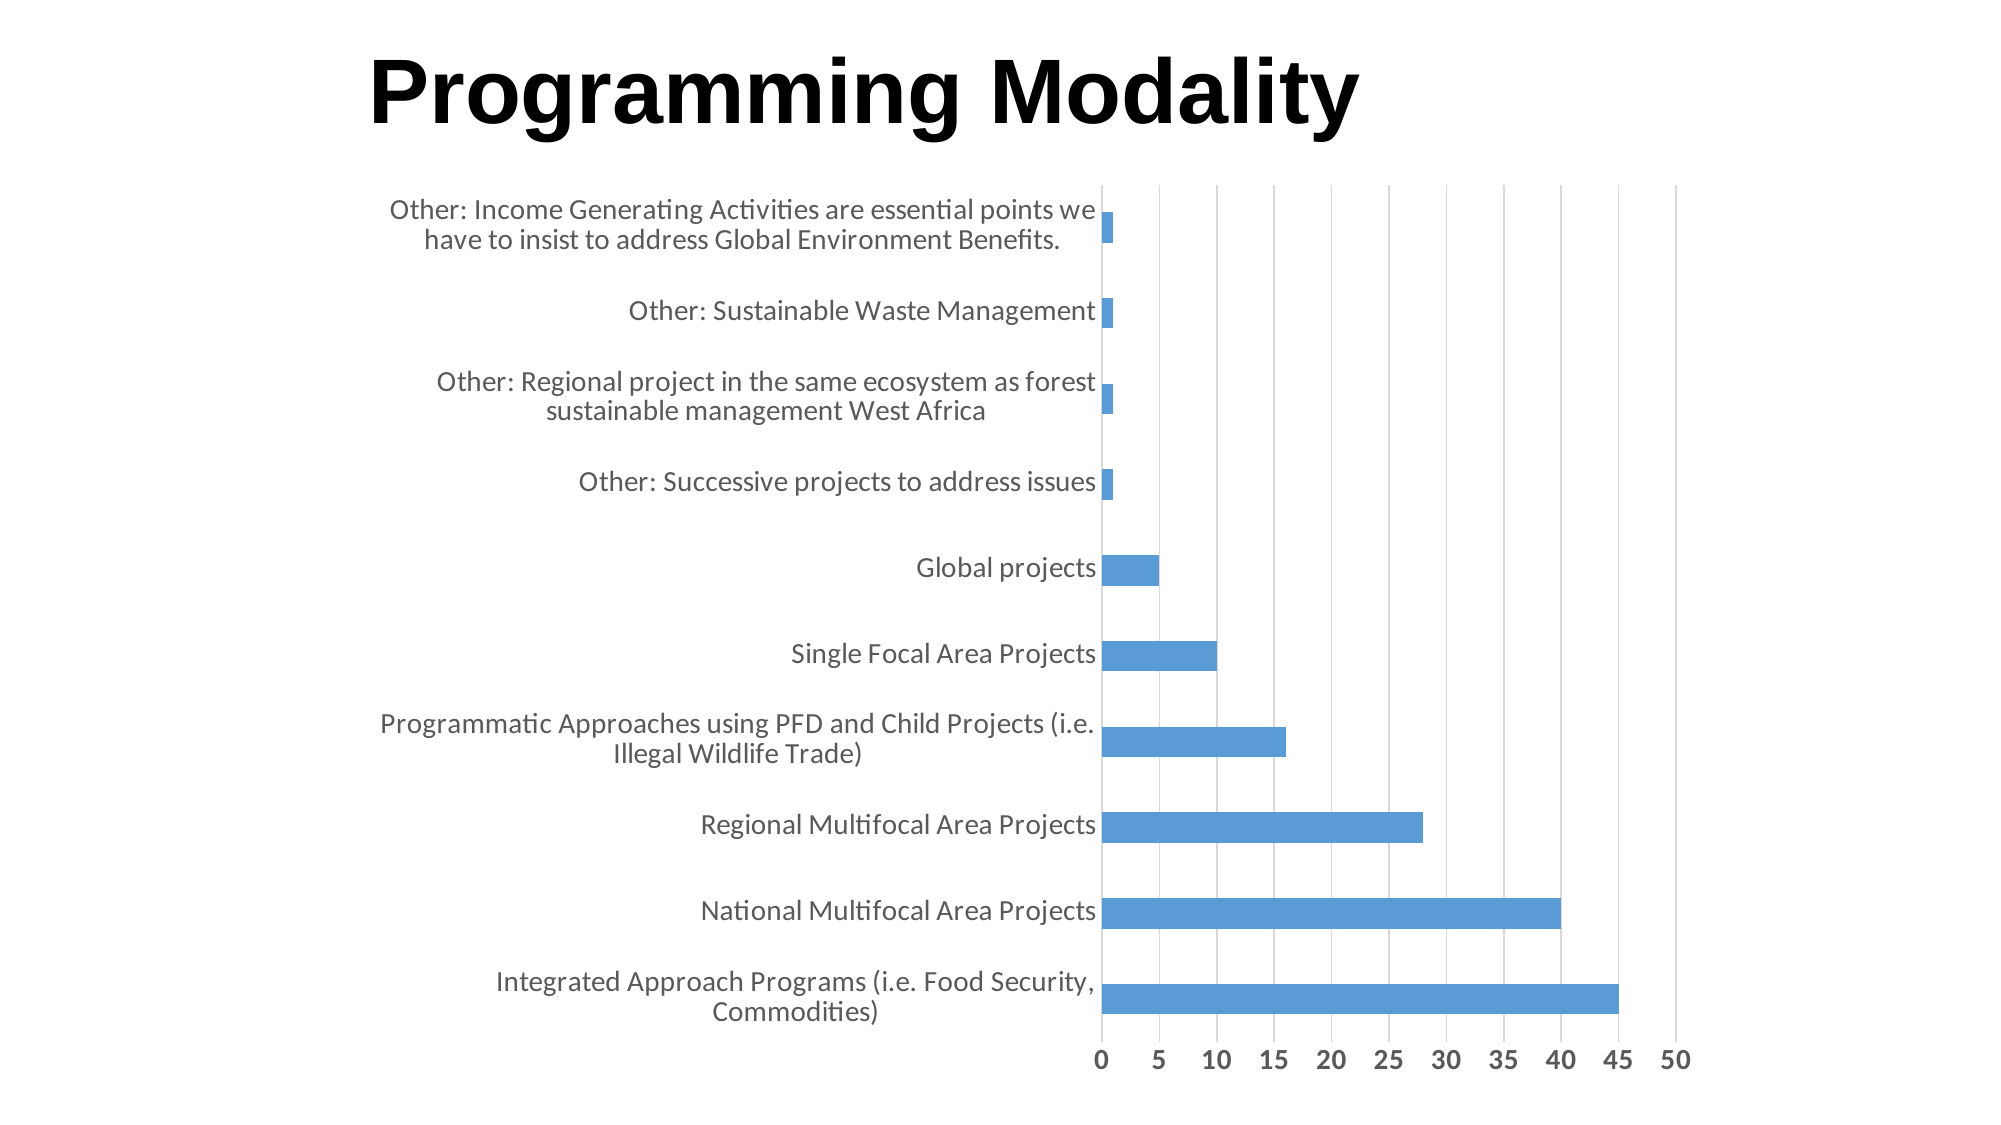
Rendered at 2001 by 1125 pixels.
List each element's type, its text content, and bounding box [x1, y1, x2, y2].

chart [353, 165, 1720, 1097]
title Programming Modality [353, 22, 1647, 165]
